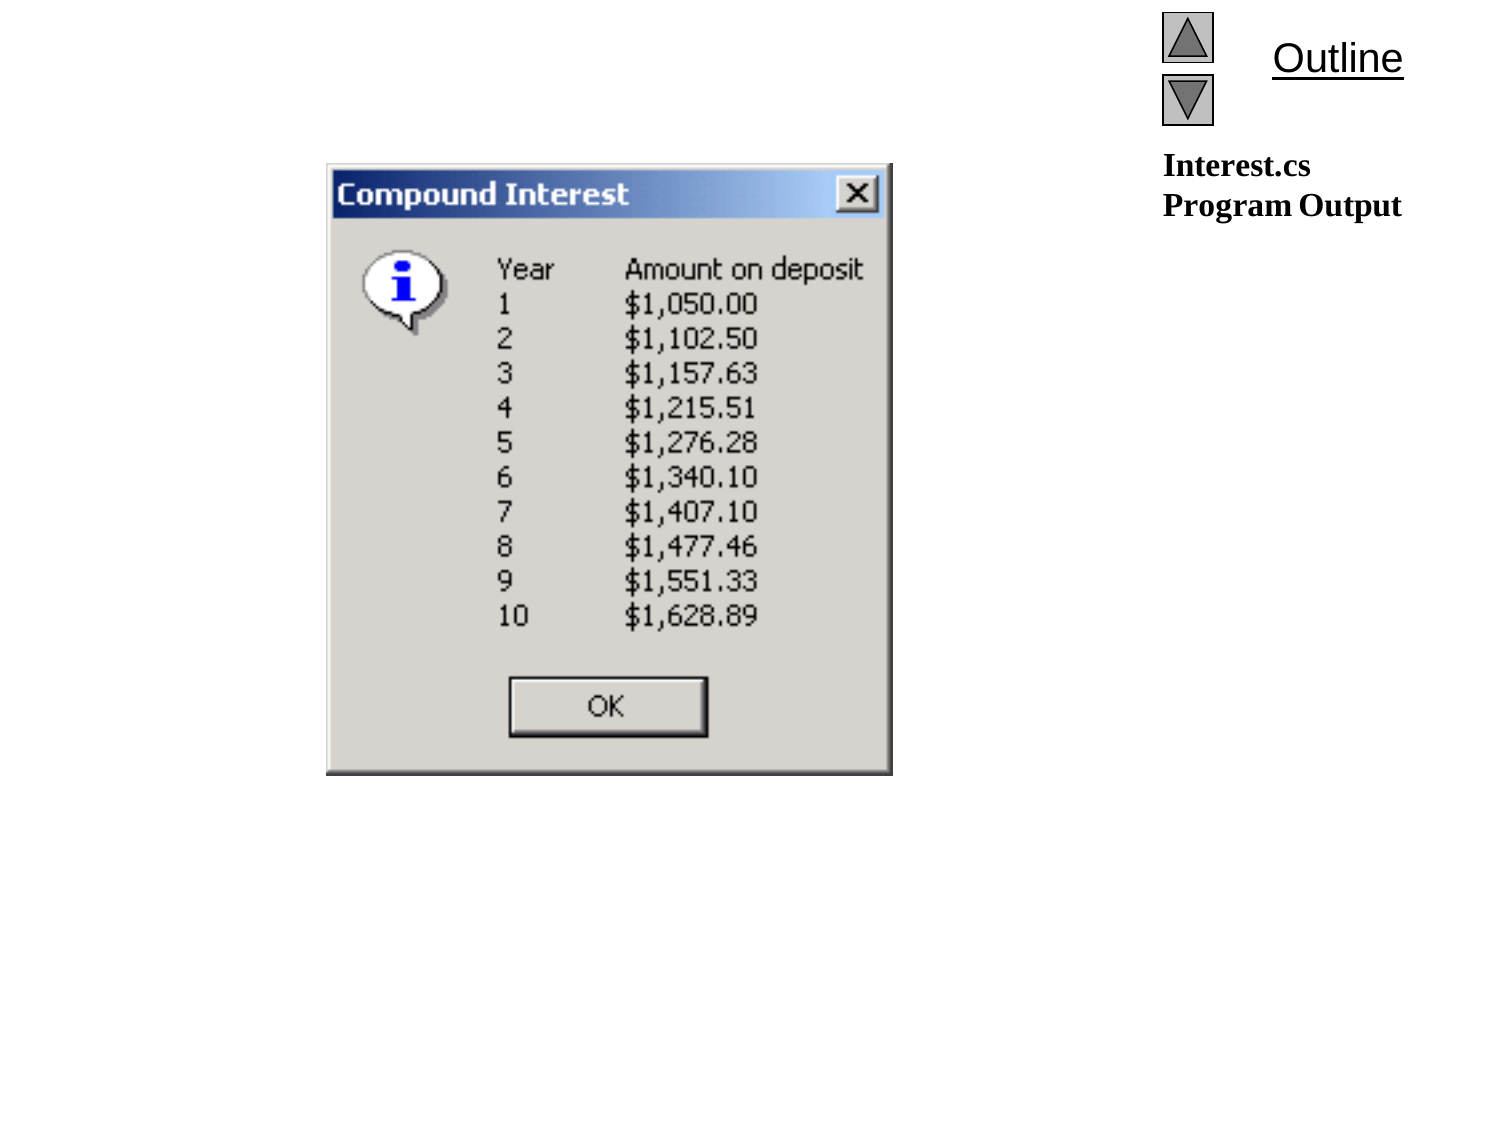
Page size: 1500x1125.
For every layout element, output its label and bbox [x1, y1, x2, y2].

text_box [0, 0, 1500, 1125]
